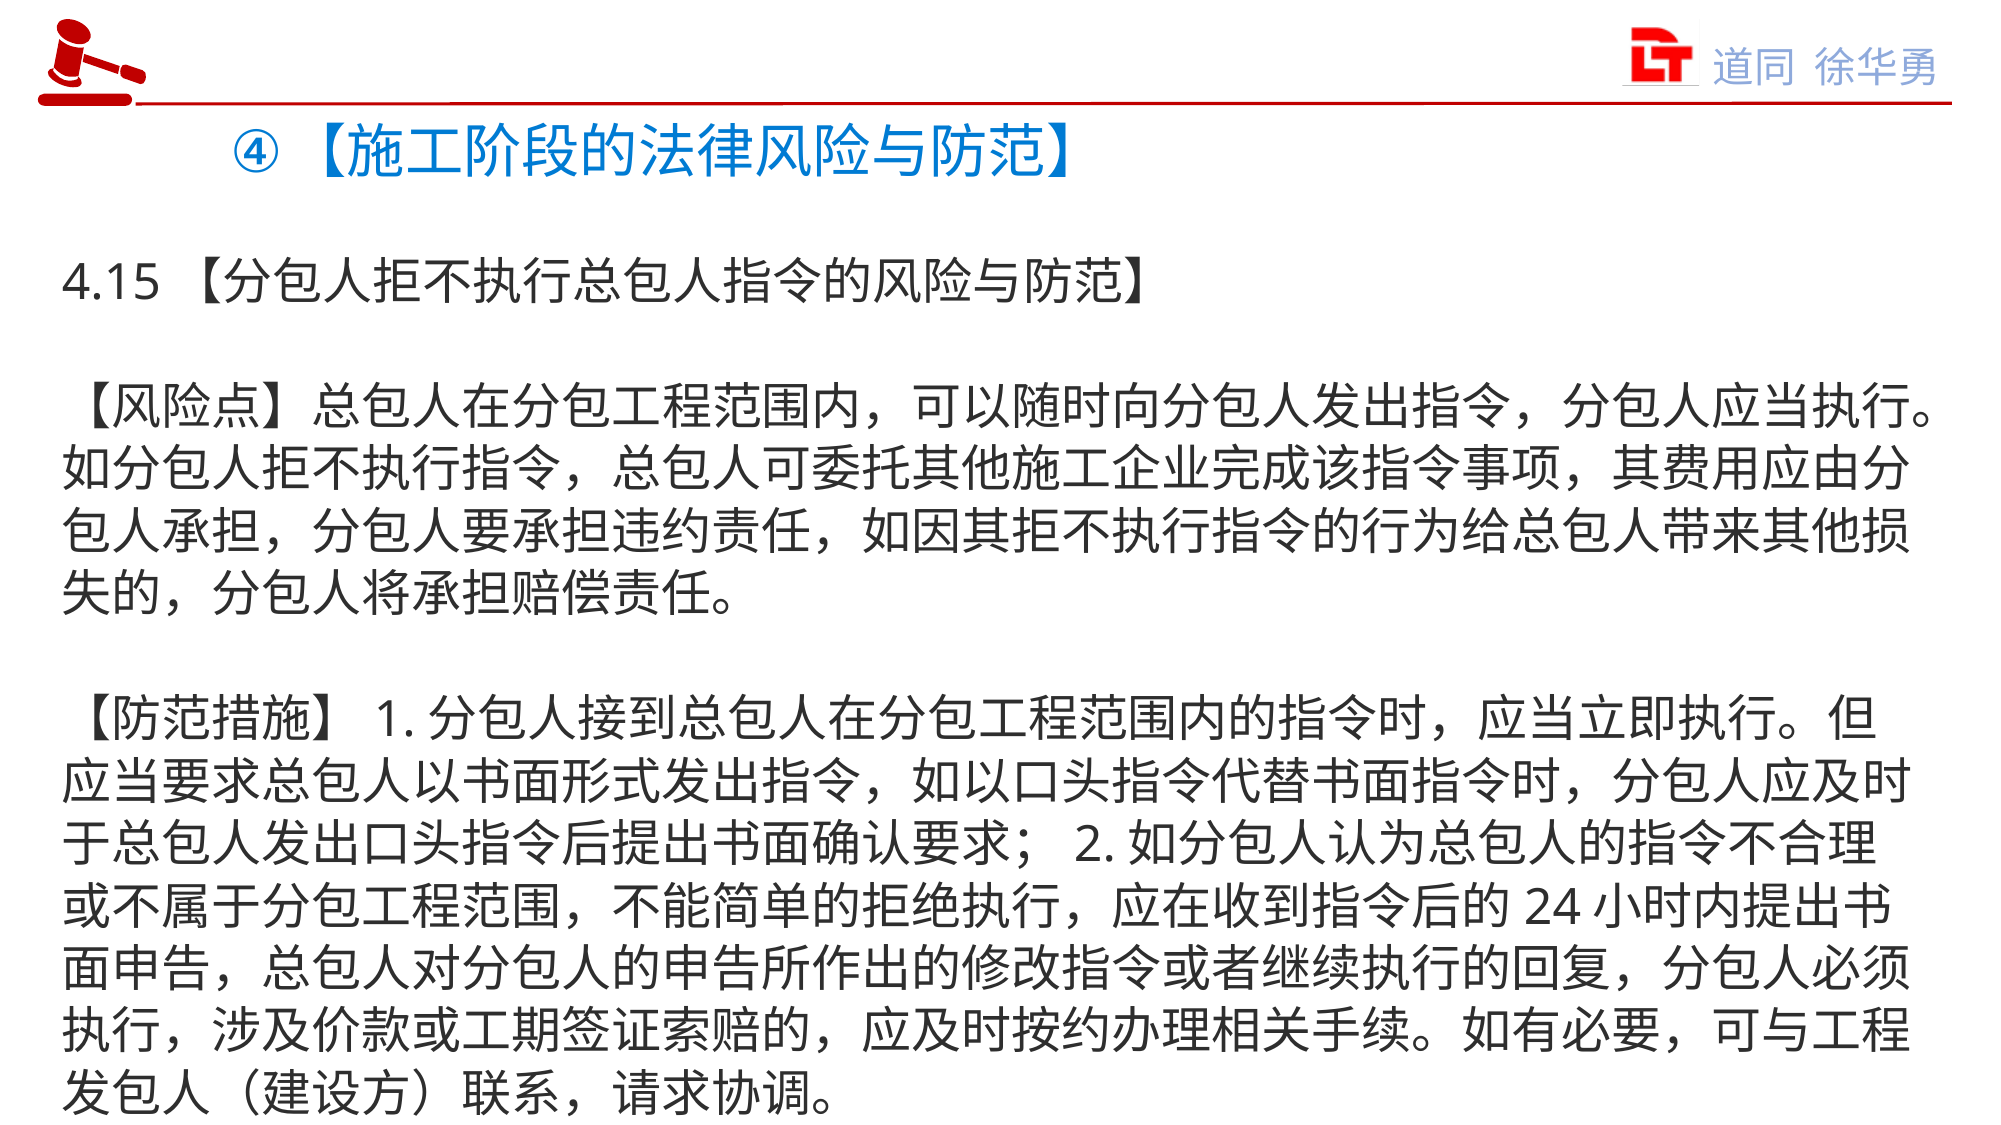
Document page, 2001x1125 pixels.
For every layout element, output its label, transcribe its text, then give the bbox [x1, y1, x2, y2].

picture [1622, 19, 1699, 97]
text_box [37, 17, 1954, 106]
text_box 【施工阶段的法律风险与防范】 4.15【分包人拒不执行总包人指令的风险与防范】 【风险点】总包人在分包工程范围内，可以随时向分包人发出指令，分包人应当执行。如分包人拒不执行指令，总包人可委托其他施工企业完成该指令事项，其费用应由分包人承担，分包人要承担违约责任，如因其拒不执行指令的行为给总包人带来其他损失的，分包人将承担赔偿责任。 【防范措施】1.分包人接到总包人在分包工程范围内的指令时，应当立即执行。但应当要求总包人以书面形式发出指令，如以口头指令代替书面指令时，分包人应及时于总包人发出口头指令后提出书面确认要求；2.如分包人认为总包人的指令不合理或不属于分包工程范围，不能简单的拒绝执行，应在收到指令后的24小时内提出书面申告，总包人对分包人的申告所作出的修改指令或者继续执行的回复，分包人必须执行，涉及价款或工期签证索赔的，应及时按约办理相关手续。如有必要，可与工程发包人（建设方）联系，请求协调。 [47, 114, 1928, 1125]
